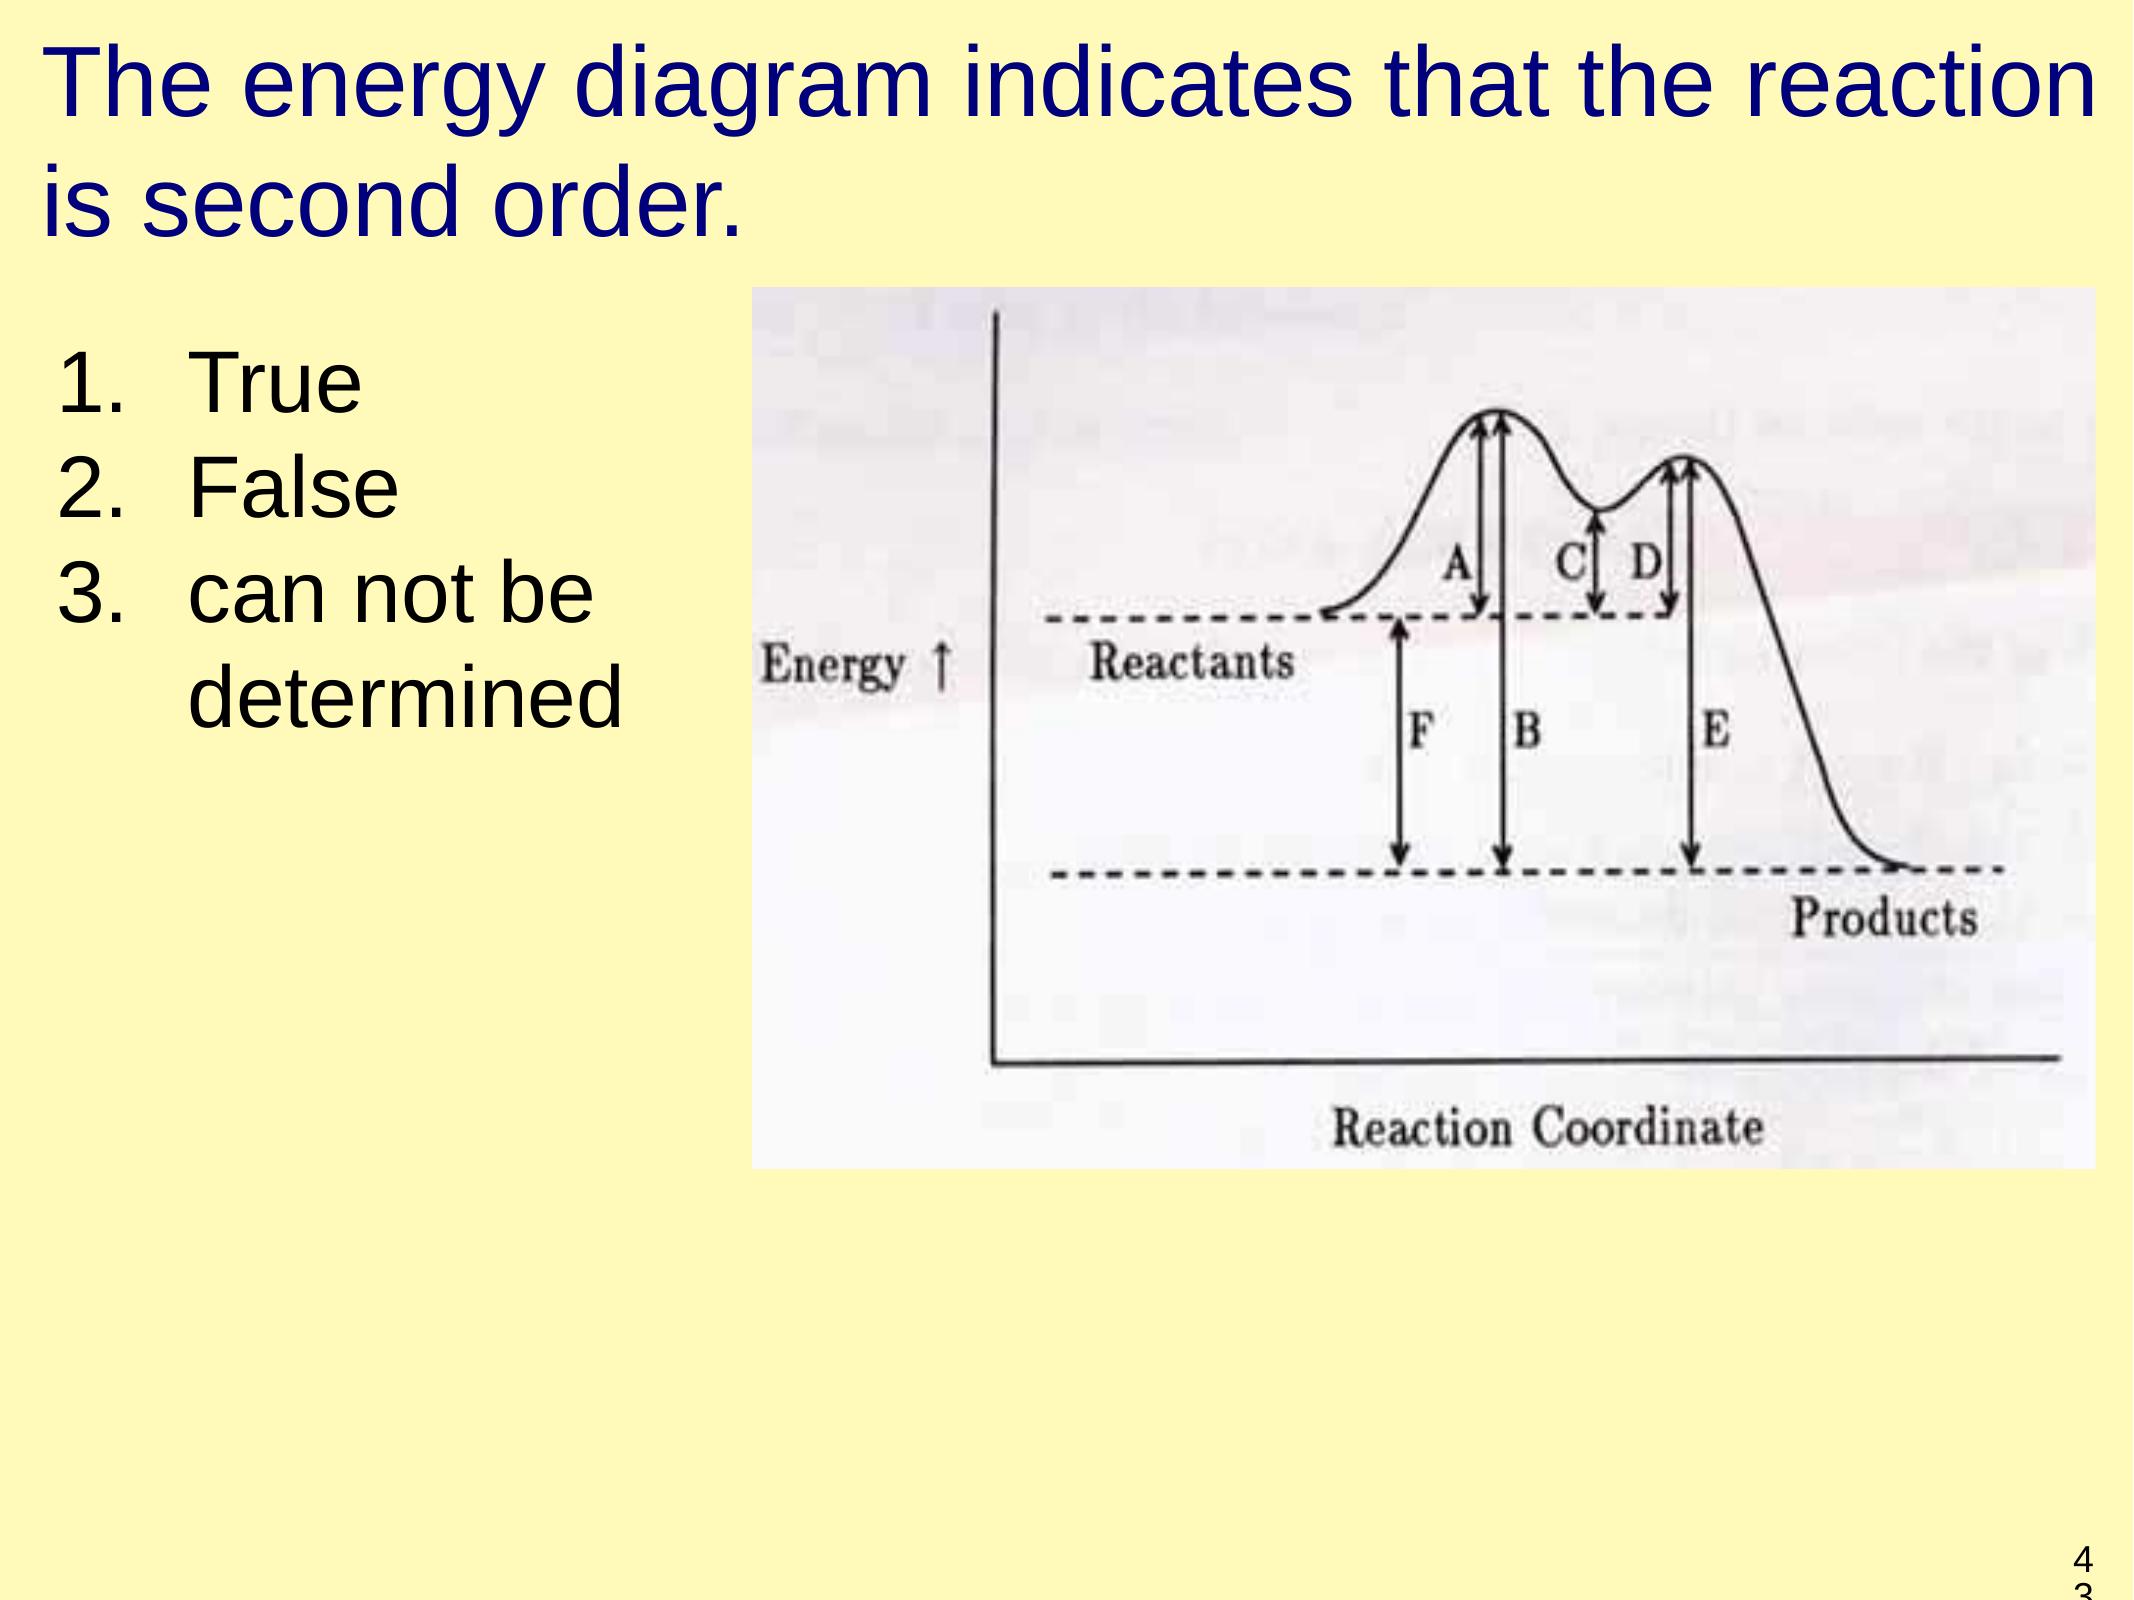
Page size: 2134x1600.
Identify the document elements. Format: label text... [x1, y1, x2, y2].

picture [751, 287, 2096, 1169]
list True False can not be determined [47, 316, 753, 1476]
title The energy diagram indicates that the reaction is second order. [32, 7, 2113, 278]
slide_number 43 [2057, 1526, 2120, 1586]
